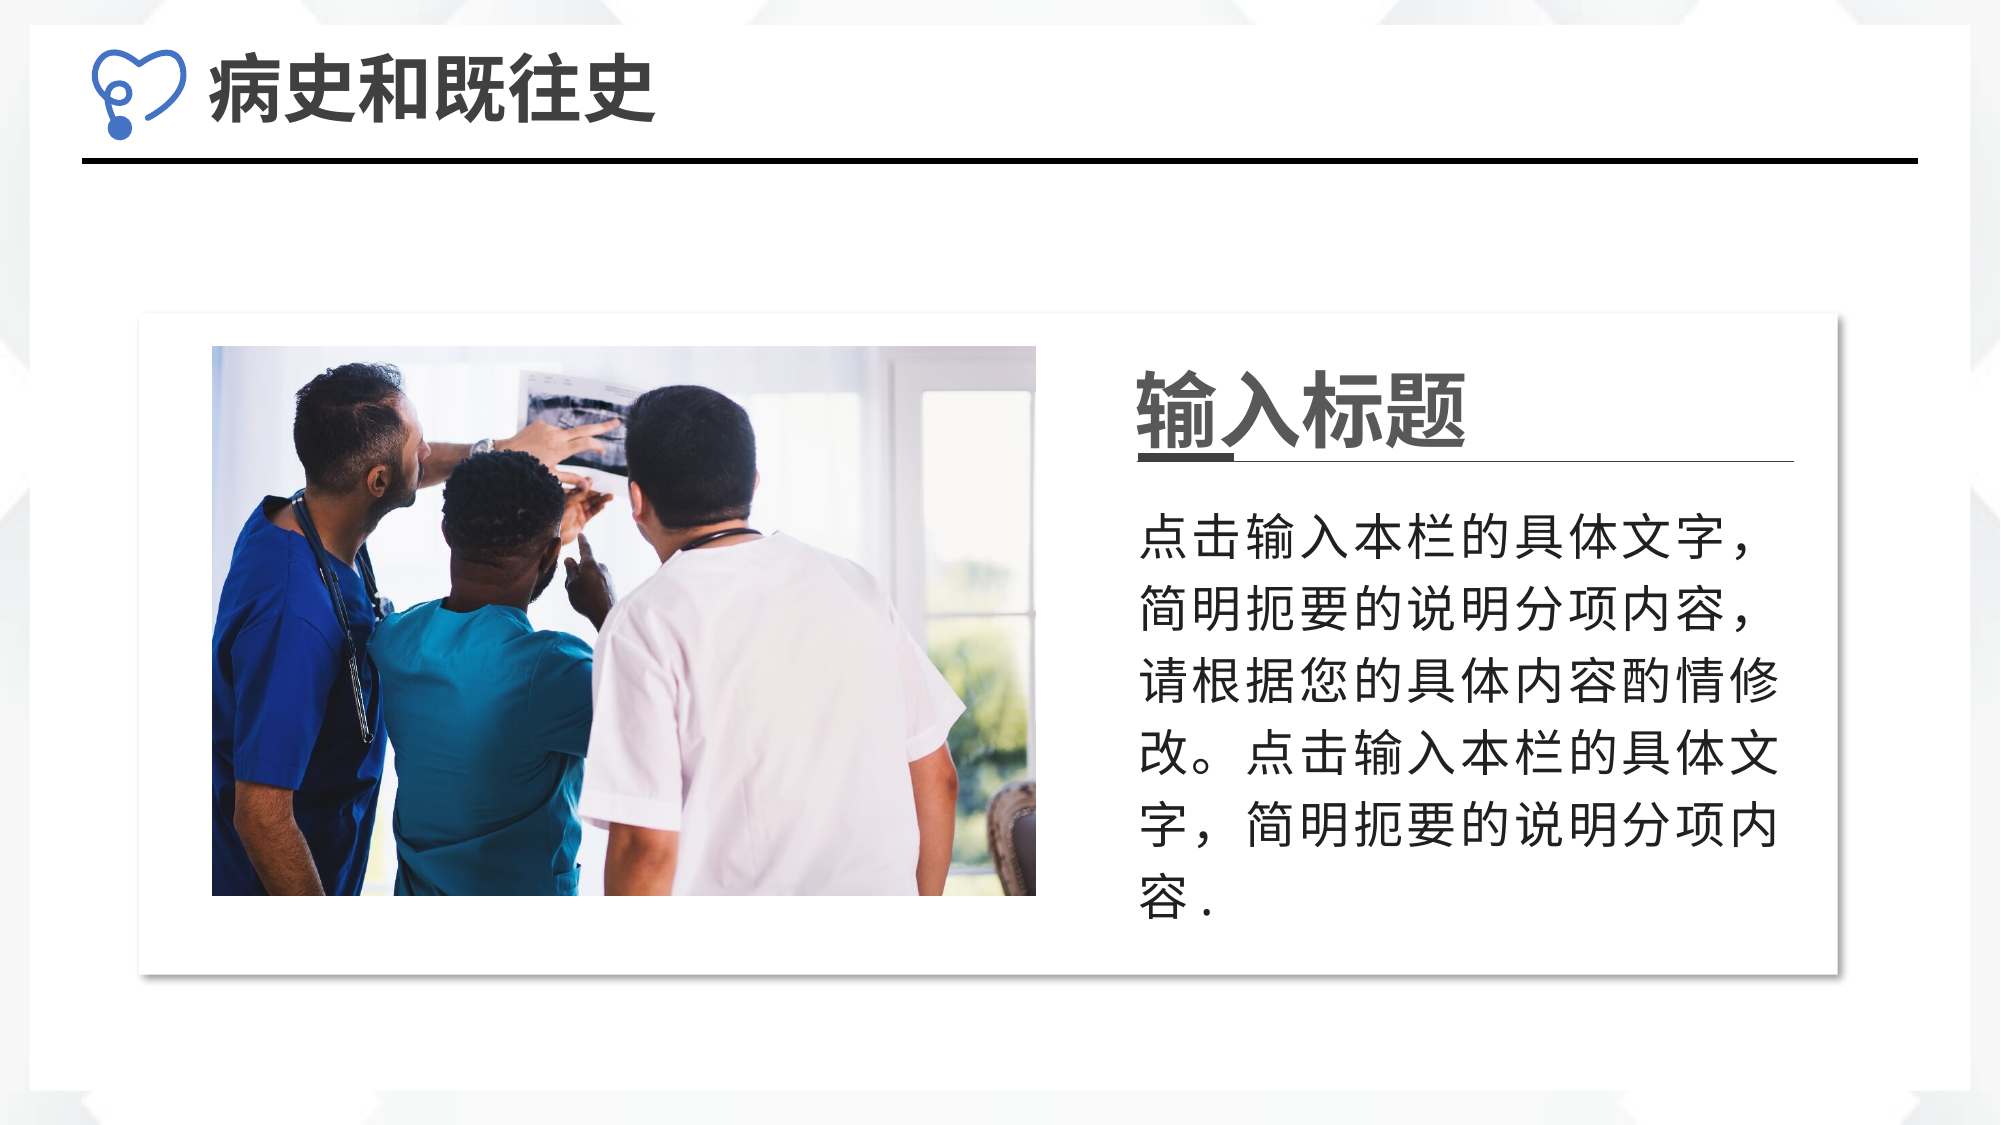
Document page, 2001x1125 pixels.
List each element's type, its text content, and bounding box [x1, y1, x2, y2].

text_box [138, 312, 1839, 976]
text_box 输入标题 [1120, 331, 1817, 466]
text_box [1137, 457, 1795, 462]
picture [0, 0, 2001, 1125]
text_box 点击输入本栏的具体文字，简明扼要的说明分项内容，请根据您的具体内容酌情修改。点击输入本栏的具体文字，简明扼要的说明分项内容. [1123, 485, 1795, 933]
